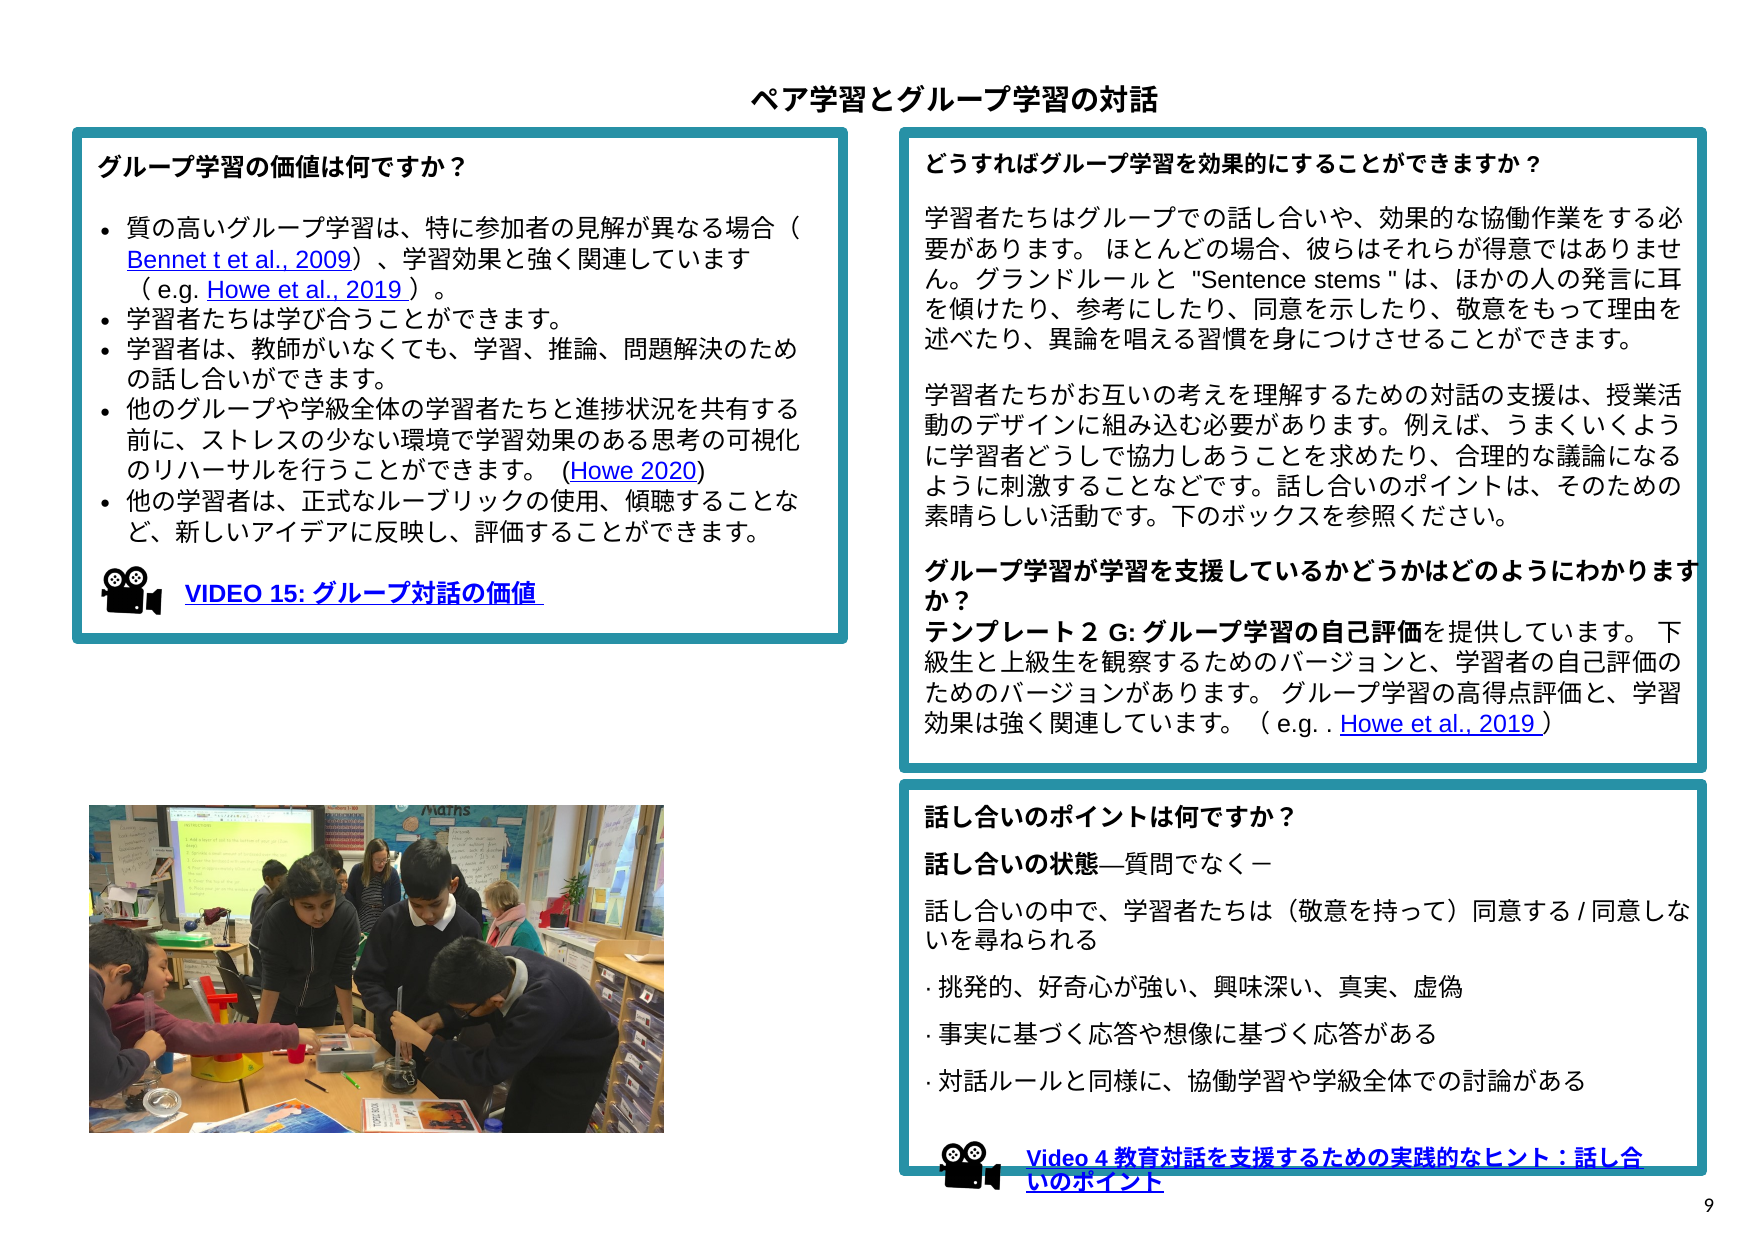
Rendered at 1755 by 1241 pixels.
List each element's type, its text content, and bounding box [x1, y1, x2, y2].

text_box 話し合いのポイントは何ですか？ 話し合いの状態―質問でなく－ 話し合いの中で、学習者たちは（敬意を持って）同意する/同意しないを尋ねられる ·挑発的、好奇心が強い、興味深い、真実、虚偽 ·事実に基づく応答や想像に基づく応答がある ·対話ルールと同様に、協働学習や学級全体での討論がある Video 4 教育対話を支援するための実践的なヒント：話し合いのポイント [904, 784, 1703, 1172]
text_box ペア学習とグループ学習の対話 [700, 79, 1177, 117]
picture [939, 1140, 1002, 1190]
text_box どうすればグループ学習を効果的にすることができますか? 学習者たちはグループでの話し合いや、効果的な協働作業をする必要があります。 ほとんどの場合、彼らはそれらが得意ではありません。グランドルーㇽと "Sentence stems "は、ほかの人の発言に耳を傾けたり、参考にしたり、同意を示したり、敬意をもって理由を述べたり、異論を唱える習慣を身につけさせることができます。 学習者たちがお互いの考えを理解するための対話の支援は、授業活動のデザインに組み込む必要があります。例えば、うまくいくように学習者どうしで協力しあうことを求めたり、合理的な議論になるように刺激することなどです。話し合いのポイントは、そのための素晴らしい活動です。下のボックスを参照ください。 グループ学習が学習を支援しているかどうかはどのようにわかりますか？ テンプレート２G:グループ学習の自己評価を提供しています。 下級生と上級生を観察するためのバージョンと、学習者の自己評価のためのバージョンがあります。 グループ学習の高得点評価と、学習効果は強く関連しています。（e.g. . Howe et al., 2019 ） [904, 132, 1703, 769]
text_box グループ学習の価値は何ですか？ 質の高いグループ学習は、特に参加者の見解が異なる場合（ Bennet t et al., 2009）、学習効果と強く関連しています（e.g. Howe et al., 2019 ）。 学習者たちは学び合うことができます。 学習者は、教師がいなくても、学習、推論、問題解決のための話し合いができます。 他のグループや学級全体の学習者たちと進捗状況を共有する前に、ストレスの少ない環境で学習効果のある思考の可視化のリハーサルを行うことができます。 (Howe 2020) 他の学習者は、正式なルーブリックの使用、傾聴することなど、新しいアイデアに反映し、評価することができます。 VIDEO 15: グループ対話の価値 [77, 132, 843, 639]
picture [100, 565, 163, 615]
picture [89, 805, 665, 1134]
slide_number 9 [1697, 1189, 1755, 1241]
